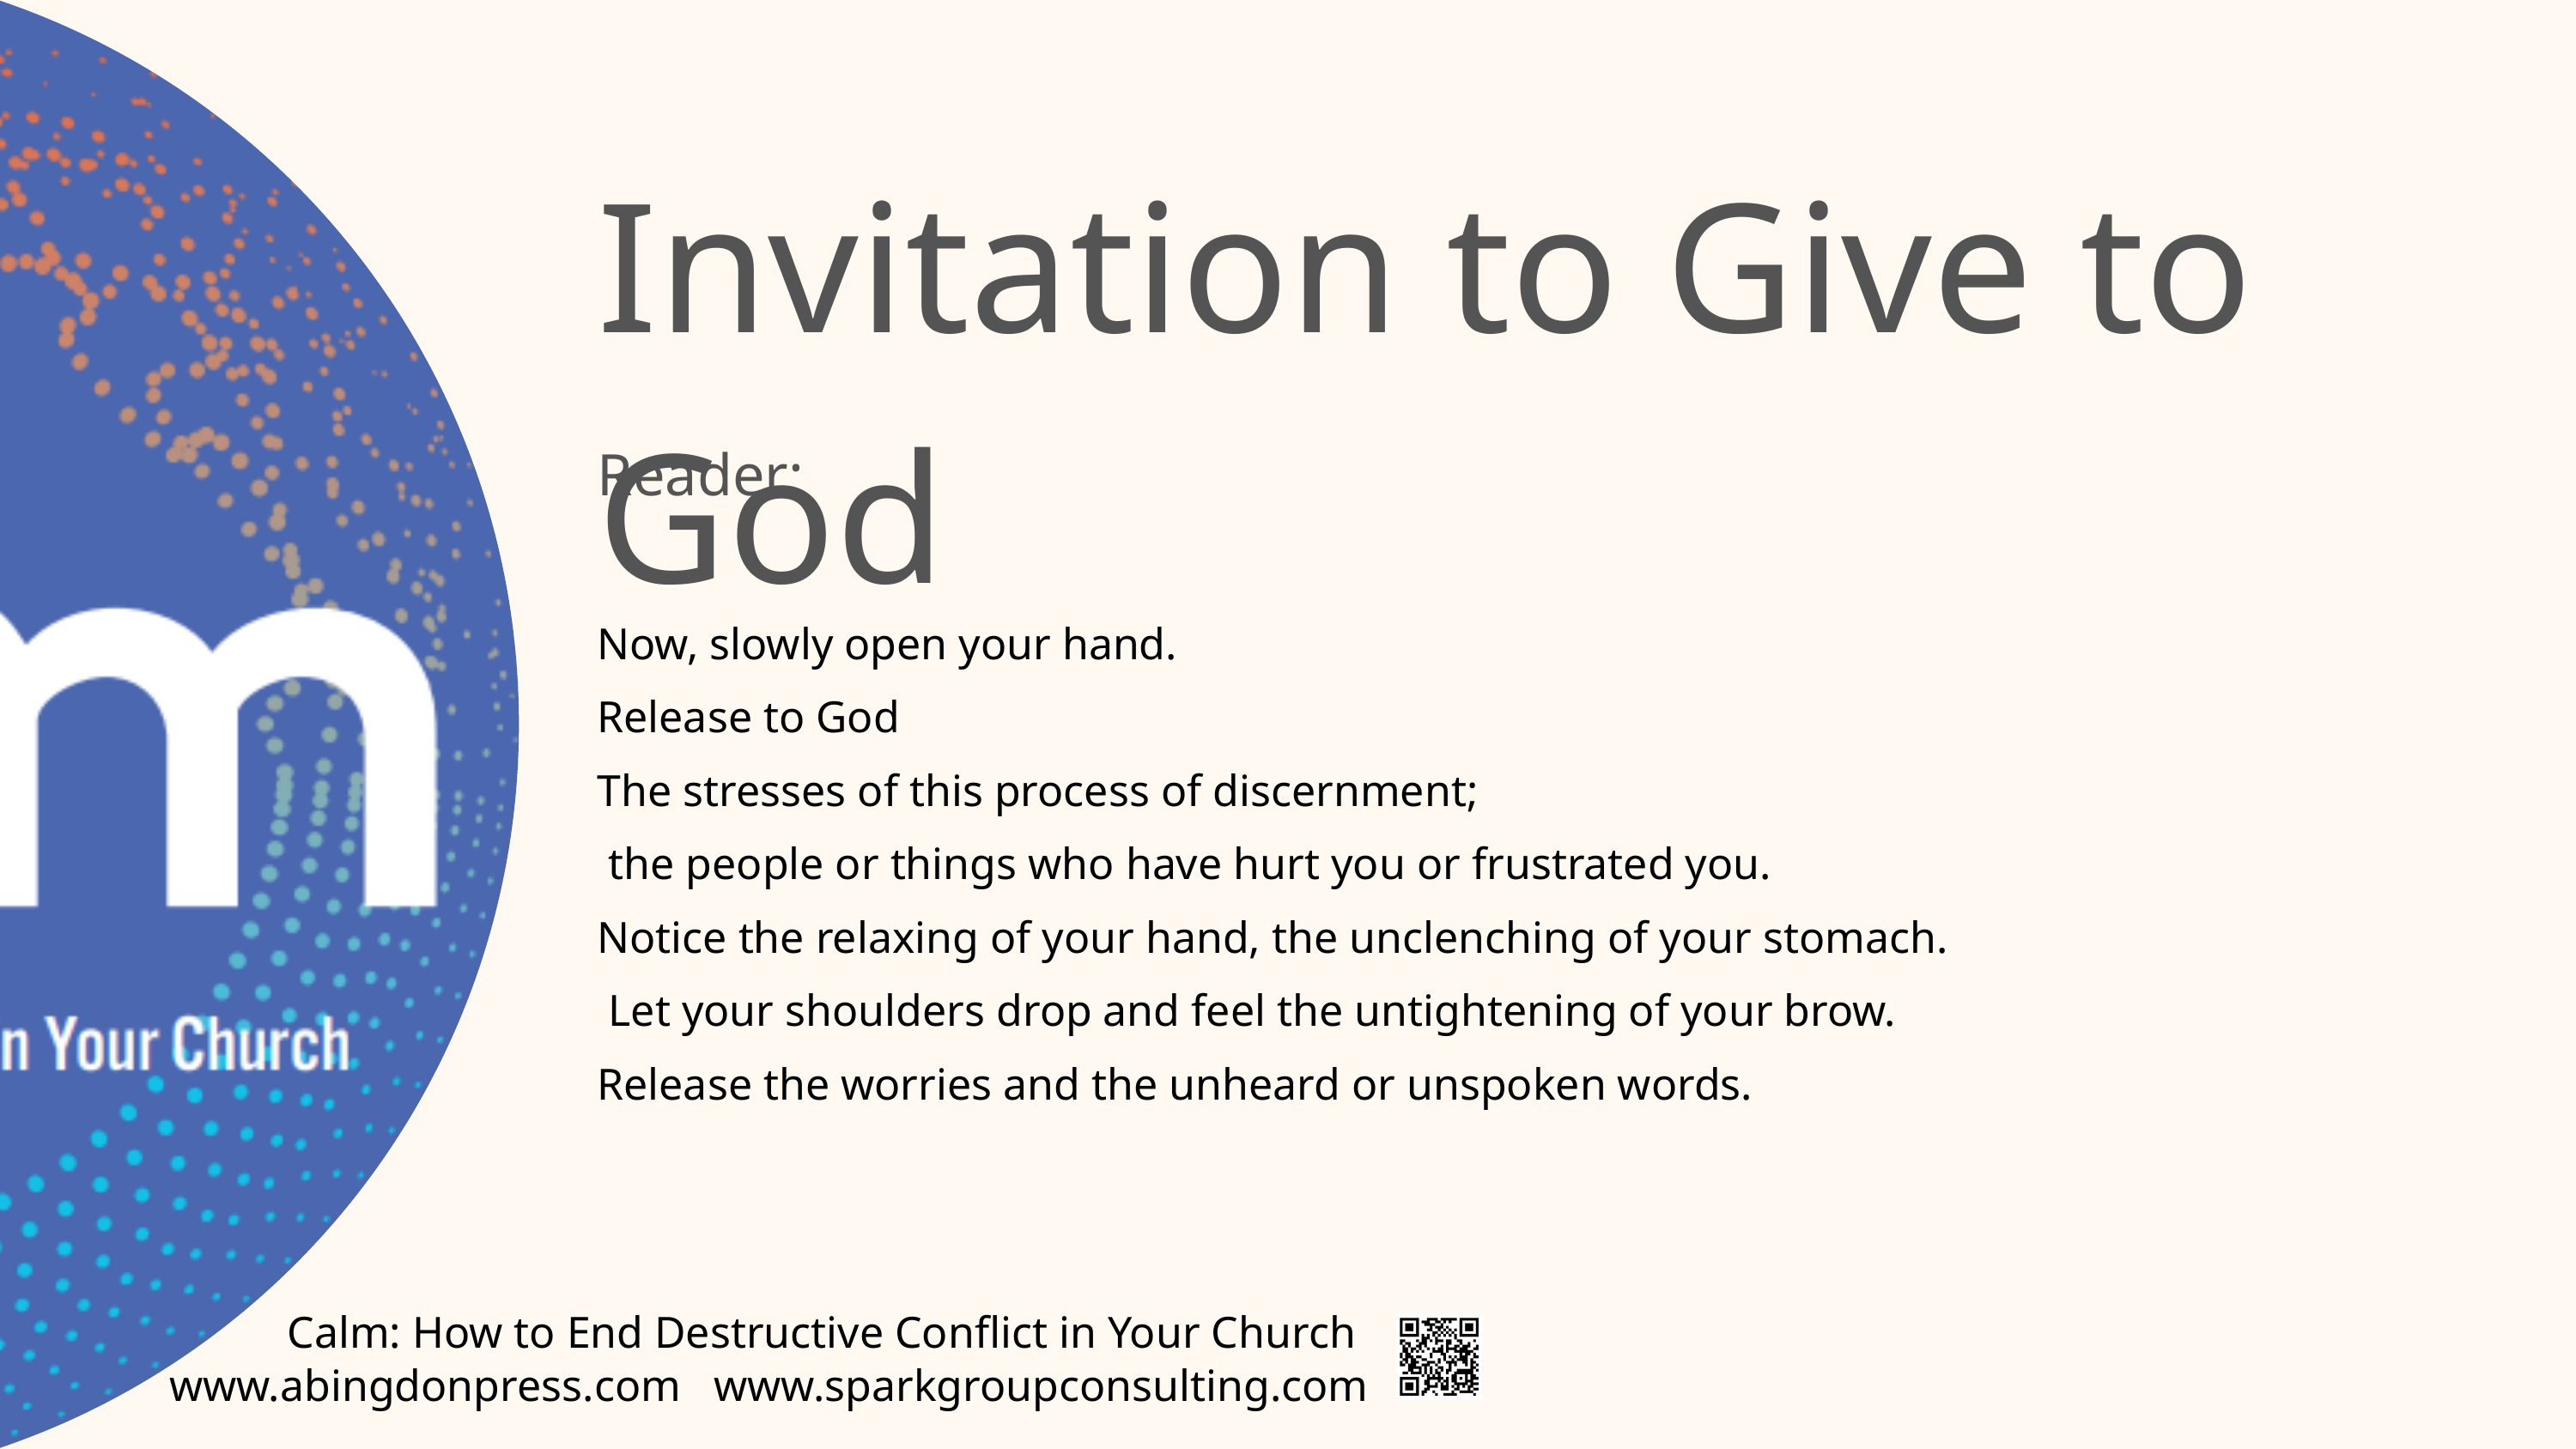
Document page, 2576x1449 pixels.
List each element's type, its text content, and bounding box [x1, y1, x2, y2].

text_box www.sparkgroupconsulting.com [714, 1357, 1418, 1410]
text_box Now, slowly open your hand. Release to God The stresses of this process of discernment; the people or things who have hurt you or frustrated you. Notice the relaxing of your hand, the unclenching of your stomach. Let your shoulders drop and feel the untightening of your brow. Release the worries and the unheard or unspoken words. [597, 521, 2432, 1182]
text_box Calm: How to End Destructive Conflict in Your Church [524, 1296, 1475, 1357]
text_box Invitation to Give to God [597, 118, 2522, 619]
text_box Reader: [597, 427, 1606, 507]
text_box www.abingdonpress.com [524, 1357, 714, 1410]
text_box [1418, 1313, 1483, 1400]
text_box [0, 0, 519, 1449]
